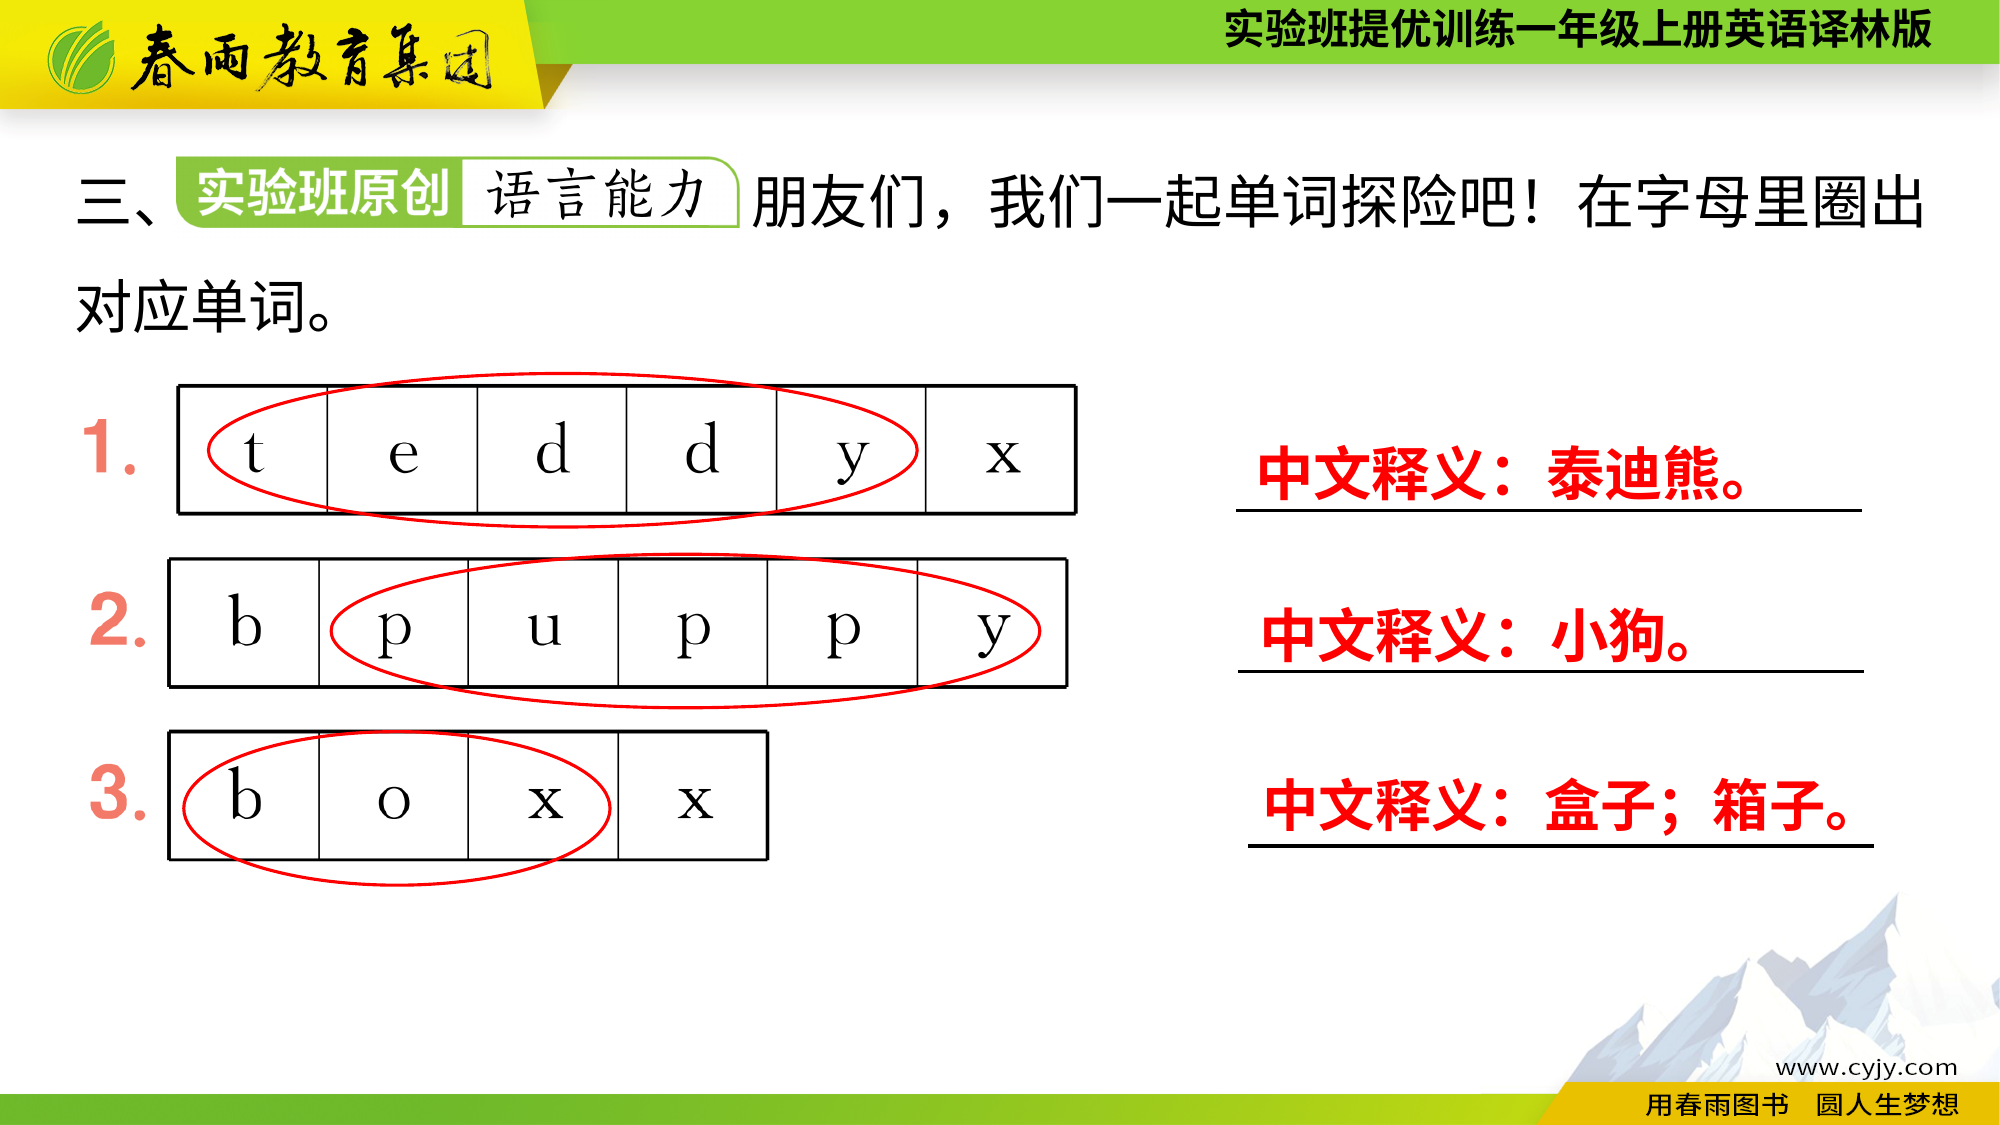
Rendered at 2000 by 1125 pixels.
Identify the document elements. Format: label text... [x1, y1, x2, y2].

picture [0, 0, 2000, 1125]
text_box 中文释义：泰迪熊。 [1240, 429, 1795, 509]
text_box 中文释义：盒子；箱子。 [1247, 762, 1922, 845]
text_box 中文释义：小狗。 [1244, 591, 1741, 670]
list 三、 小朋友们，我们一起单词探险吧！在字母里圈出对应单词。 [59, 122, 1944, 350]
